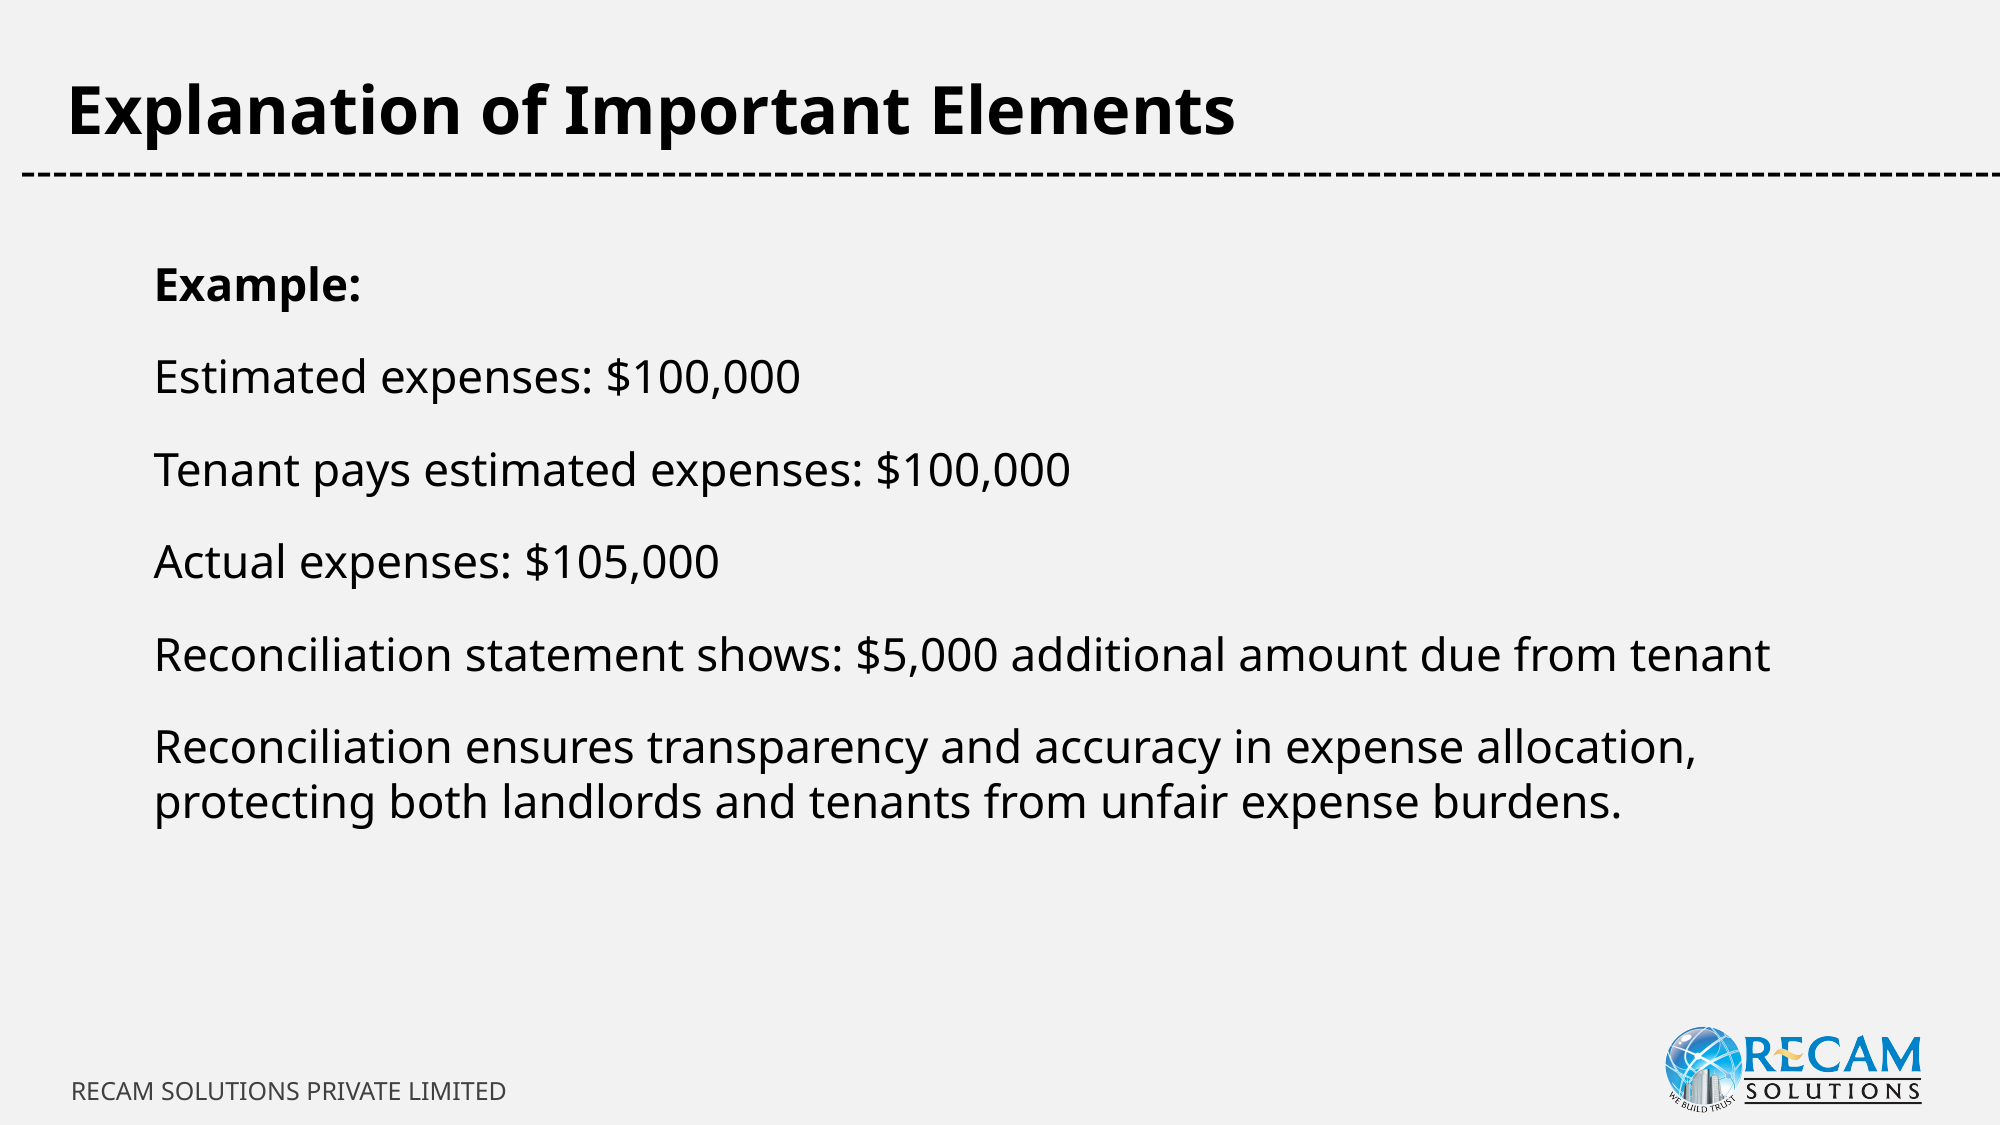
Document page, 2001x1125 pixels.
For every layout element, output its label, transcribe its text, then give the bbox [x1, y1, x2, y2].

text_box Explanation of Important Elements [51, 60, 1520, 131]
footer RECAM SOLUTIONS PRIVATE LIMITED [70, 1073, 971, 1107]
text_box Example: Estimated expenses: $100,000 Tenant pays estimated expenses: $100,000 Actual expenses: $105,000 Reconciliation statement shows: $5,000 additional amount due from tenant Reconciliation ensures transparency and accuracy in expense allocation, protecting both landlords and tenants from unfair expense burdens. [138, 247, 1842, 835]
picture [1652, 1014, 1935, 1125]
text_box ----------------------------------------------------------------------------------------------------------------------------- [6, 131, 2000, 207]
